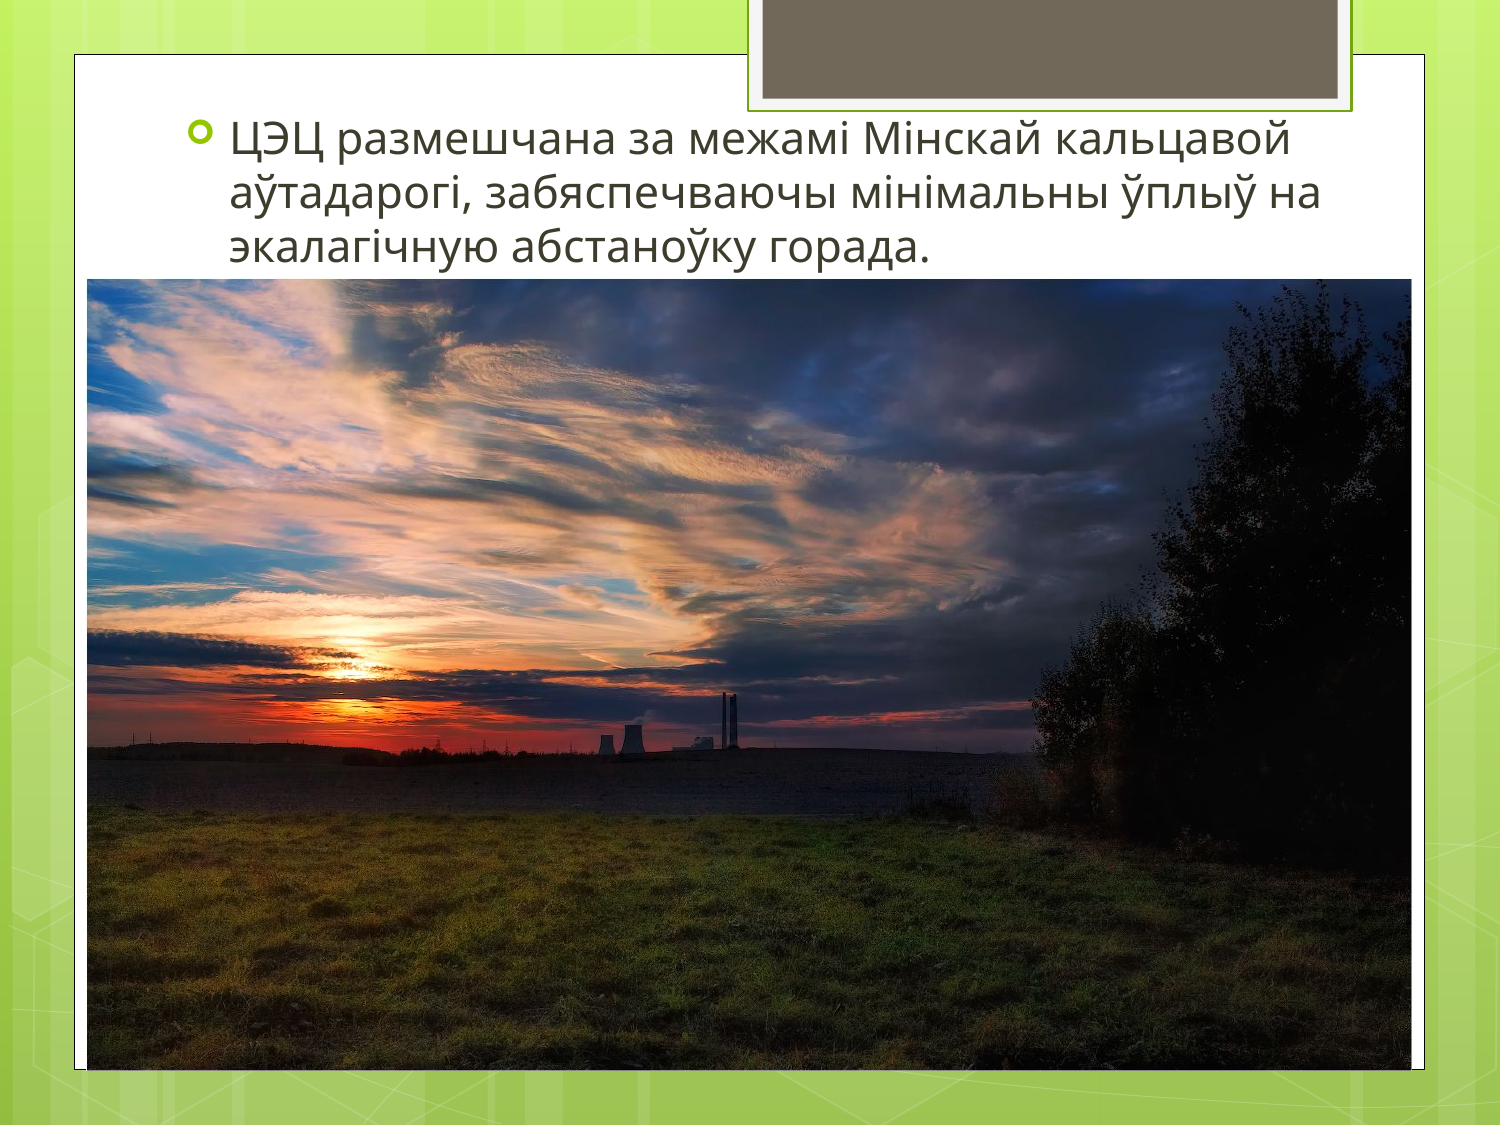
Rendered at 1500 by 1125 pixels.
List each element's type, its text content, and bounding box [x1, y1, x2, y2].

picture [86, 278, 1412, 1071]
list ЦЭЦ размешчана за межамі Мінскай кальцавой аўтадарогі, забяспечваючы мінімальны ўплыў на экалагічную абстаноўку горада. [159, 101, 1375, 277]
